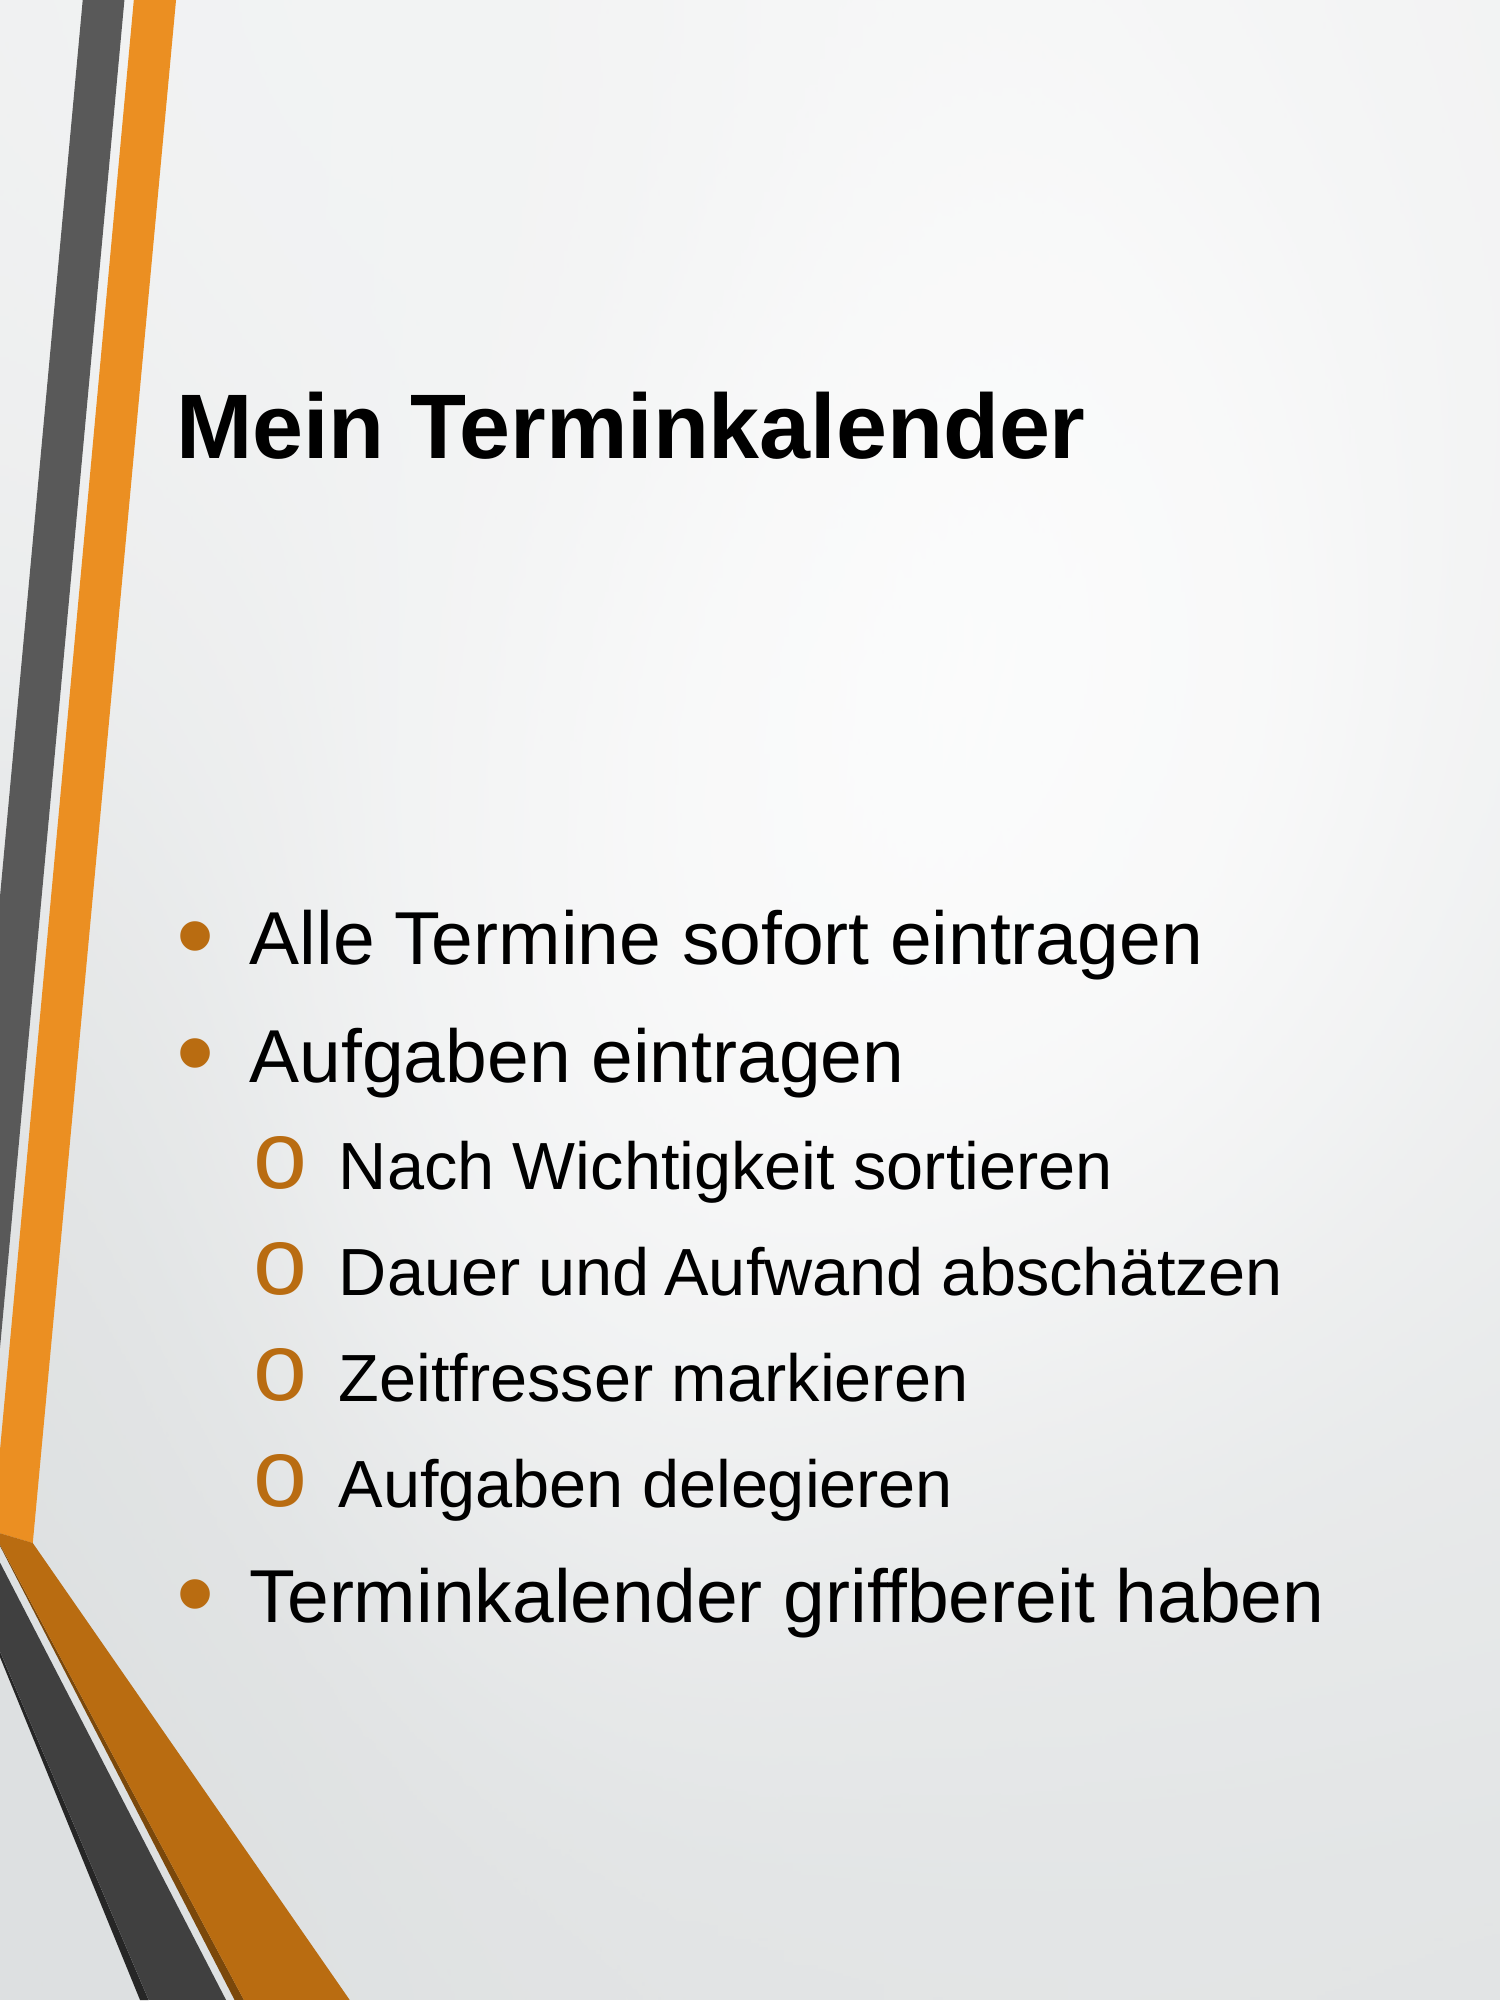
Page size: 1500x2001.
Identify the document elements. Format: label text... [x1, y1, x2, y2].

title Mein Terminkalender [161, 133, 1425, 712]
list Alle Termine sofort eintragen Aufgaben eintragen Nach Wichtigkeit sortieren Dauer und Aufwand abschätzen Zeitfresser markieren Aufgaben delegieren Terminkalender griffbereit haben [161, 777, 1425, 1750]
